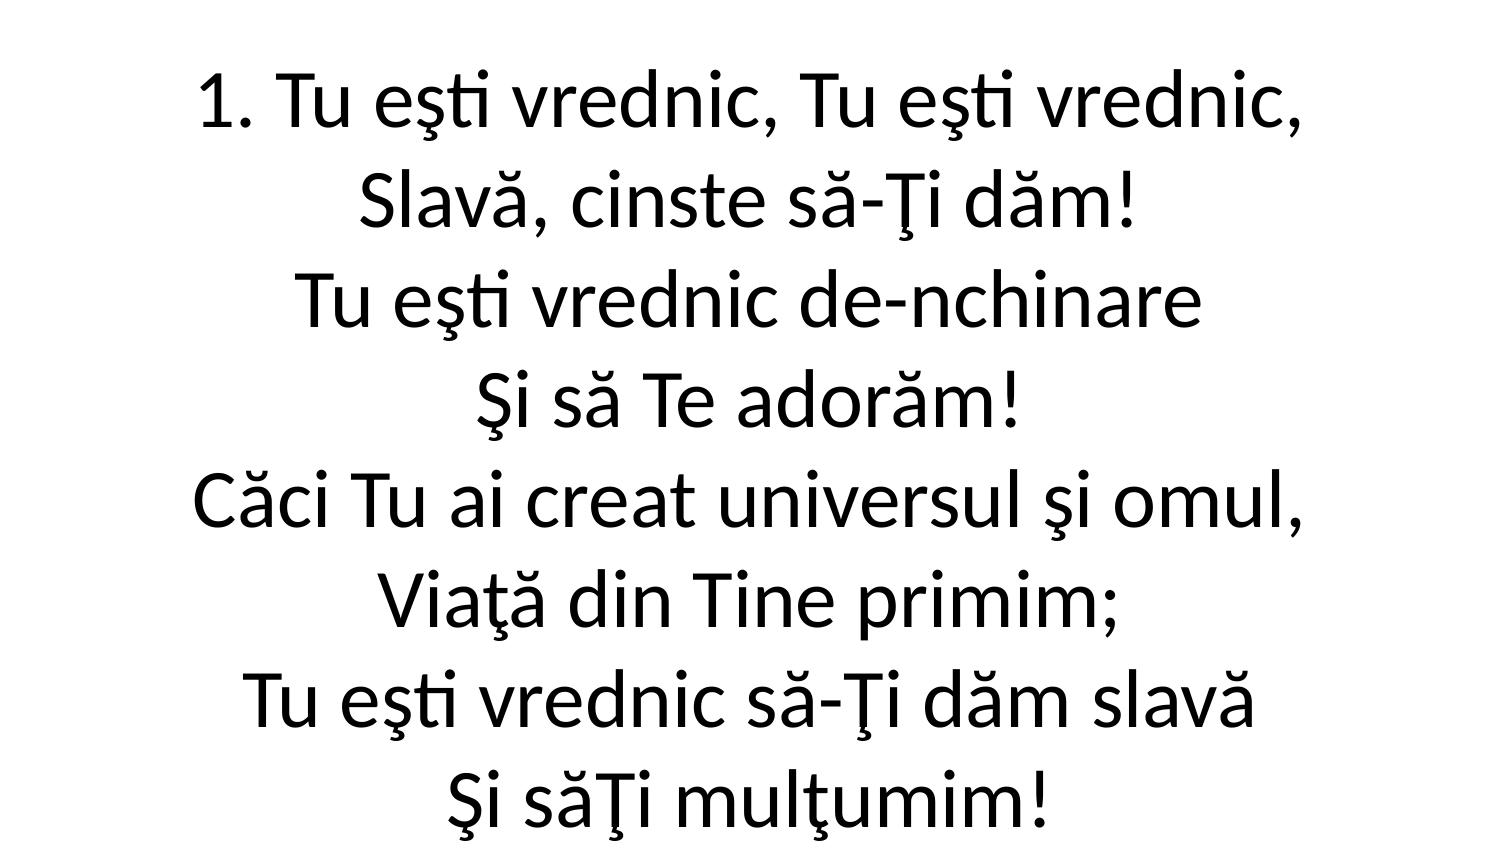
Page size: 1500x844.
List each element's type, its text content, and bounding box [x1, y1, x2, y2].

text_box 1. Tu eşti vrednic, Tu eşti vrednic, Slavă, cinste să­-Ţi dăm! Tu eşti vrednic de-nchinare Şi să Te adorăm! Căci Tu ai creat universul şi omul, Viaţă din Tine primim; Tu eşti vrednic să­-Ţi dăm slavă Şi să­Ţi mulţumim! [177, 0, 1322, 844]
